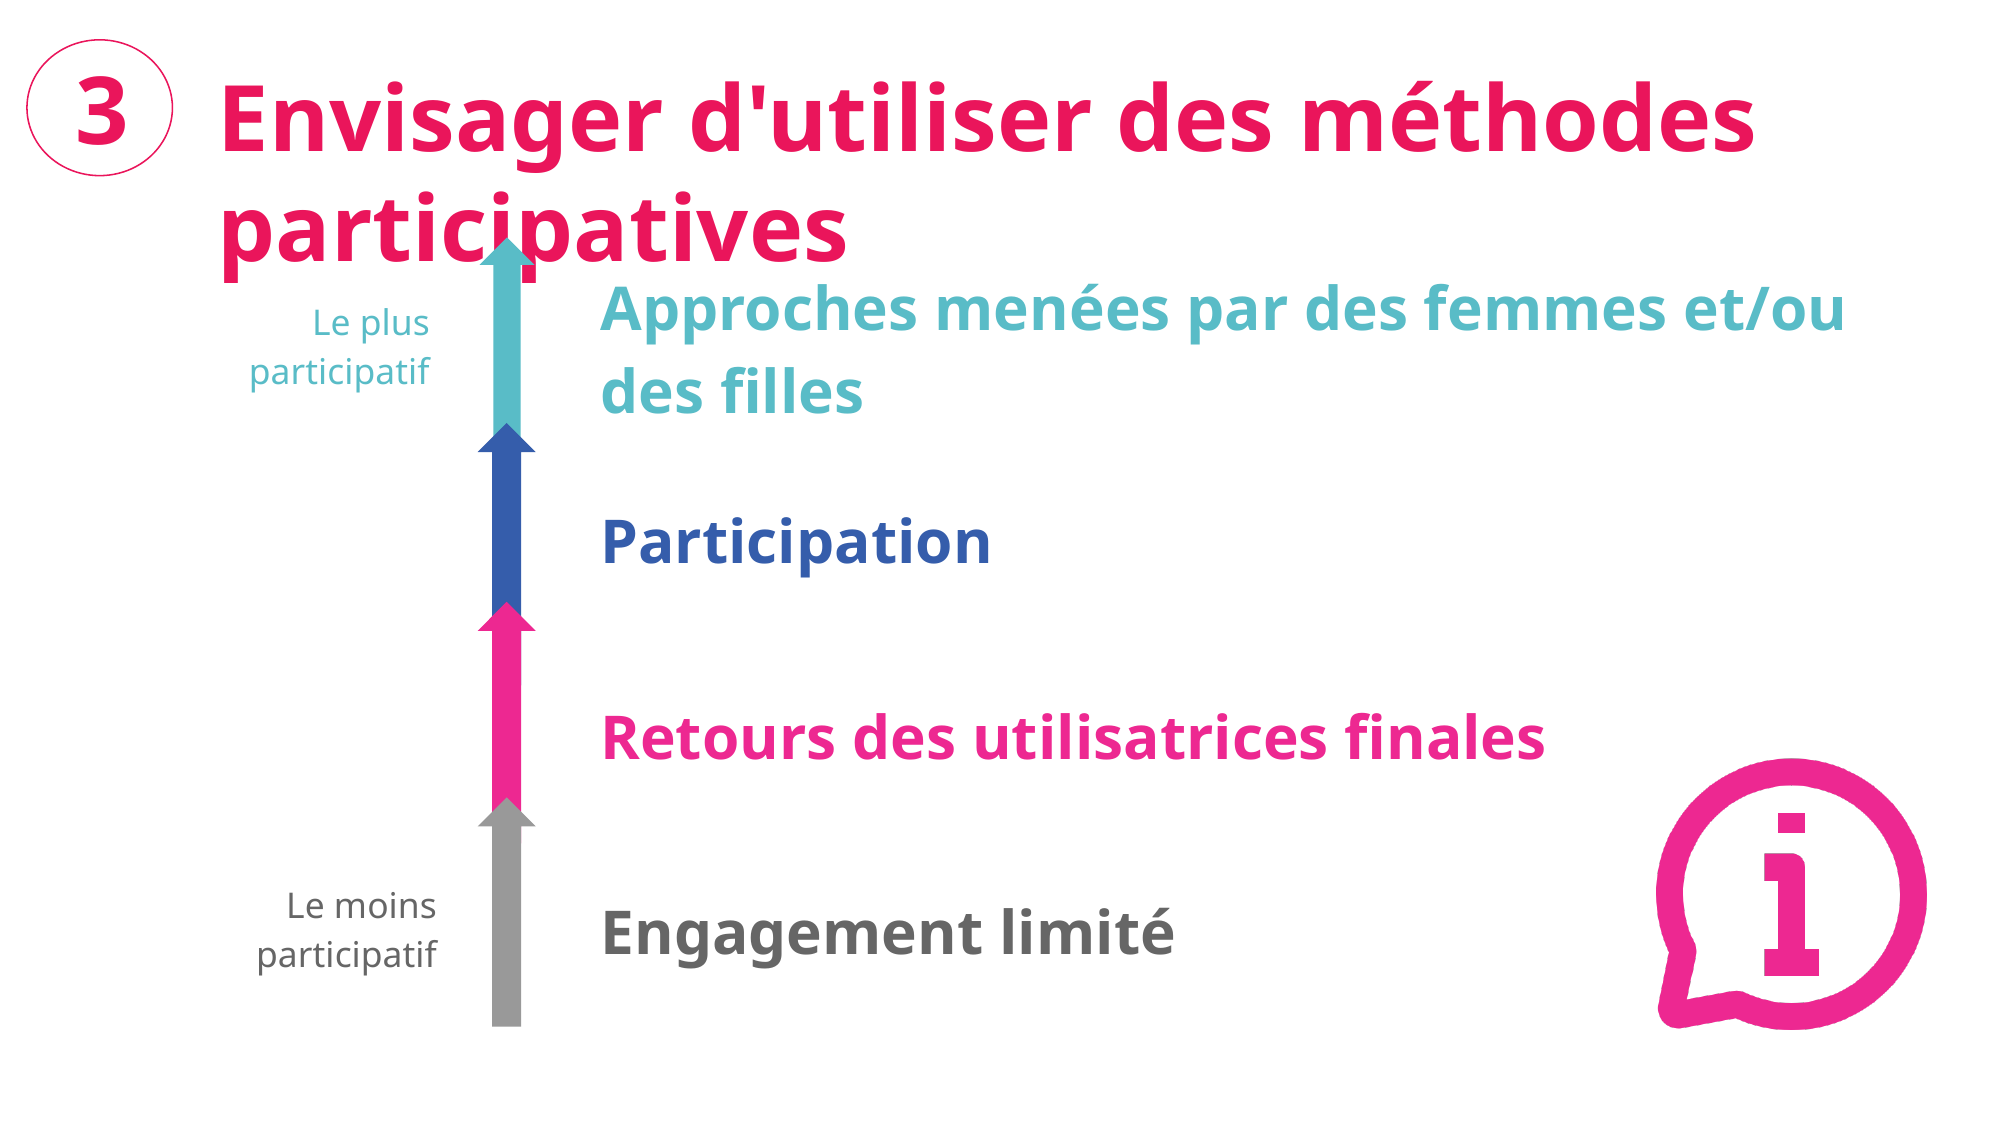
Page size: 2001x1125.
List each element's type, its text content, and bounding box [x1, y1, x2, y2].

text_box [477, 797, 536, 1027]
text_box Participation [580, 472, 1885, 533]
text_box [477, 601, 536, 811]
title Envisager d'utiliser des méthodes participatives [197, 39, 2000, 169]
text_box [479, 237, 535, 436]
text_box Le moins participatif [110, 856, 458, 933]
text_box Approches menées par des femmes et/ou des filles [580, 238, 1885, 435]
text_box Le plus participatif [117, 274, 450, 350]
picture [1651, 752, 1934, 1036]
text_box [26, 35, 192, 217]
text_box Engagement limité [580, 863, 1645, 924]
text_box [477, 422, 536, 616]
text_box Retours des utilisatrices finales [580, 667, 1885, 729]
